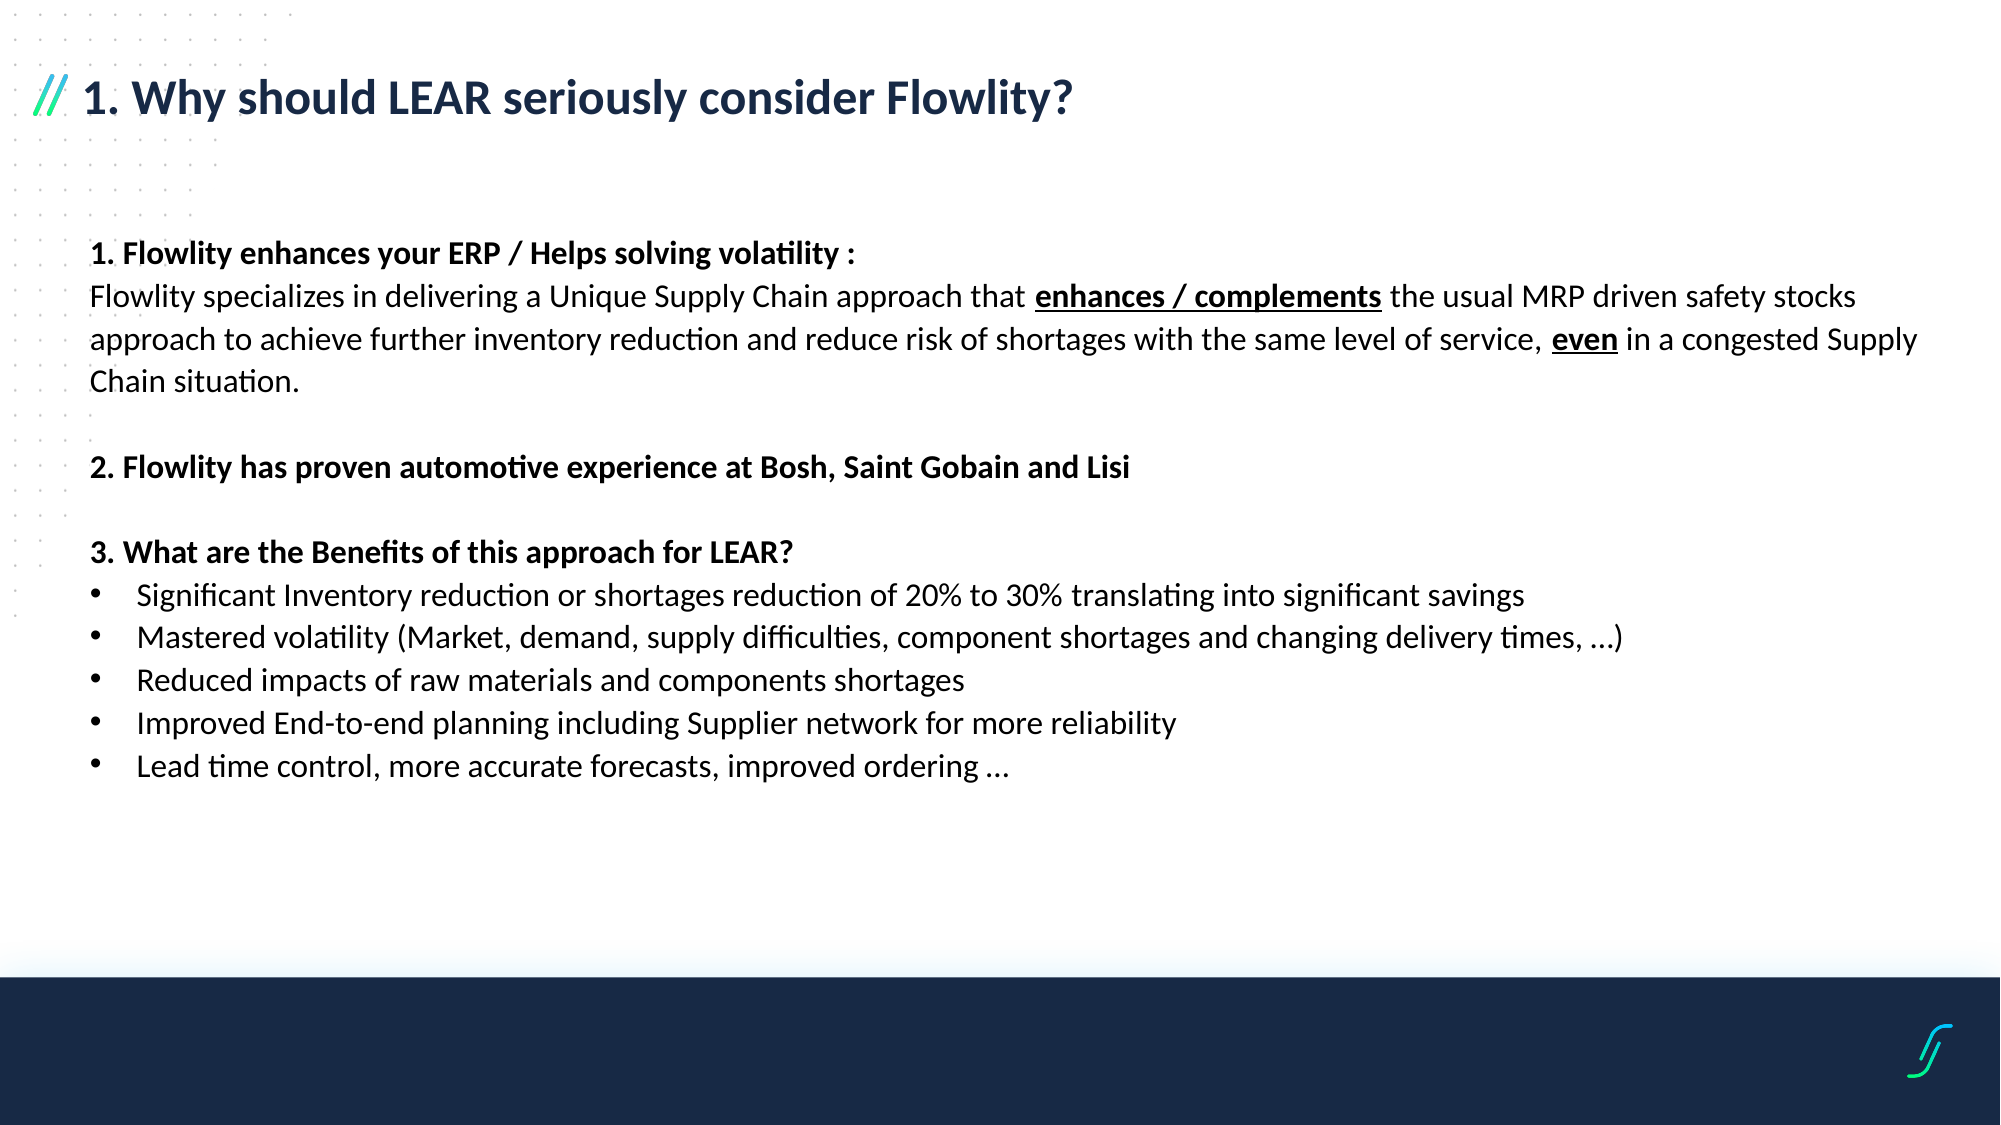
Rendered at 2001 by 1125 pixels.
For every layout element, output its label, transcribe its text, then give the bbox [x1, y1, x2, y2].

text_box 1. Flowlity enhances your ERP / Helps solving volatility : Flowlity specializes in delivering a Unique Supply Chain approach that enhances / complements the usual MRP driven safety stocks approach to achieve further inventory reduction and reduce risk of shortages with the same level of service, even in a congested Supply Chain situation. 2. Flowlity has proven automotive experience at Bosh, Saint Gobain and Lisi 3. What are the Benefits of this approach for LEAR? Significant Inventory reduction or shortages reduction of 20% to 30% translating into significant savings Mastered volatility (Market, demand, supply difficulties, component shortages and changing delivery times, …) Reduced impacts of raw materials and components shortages Improved End-to-end planning including Supplier network for more reliability Lead time control, more accurate forecasts, improved ordering … [0, 221, 1943, 791]
picture [0, 11, 294, 221]
picture [1907, 1024, 1953, 1078]
text_box [0, 977, 2000, 1125]
title 1. Why should LEAR seriously consider Flowlity? [81, 64, 1919, 126]
